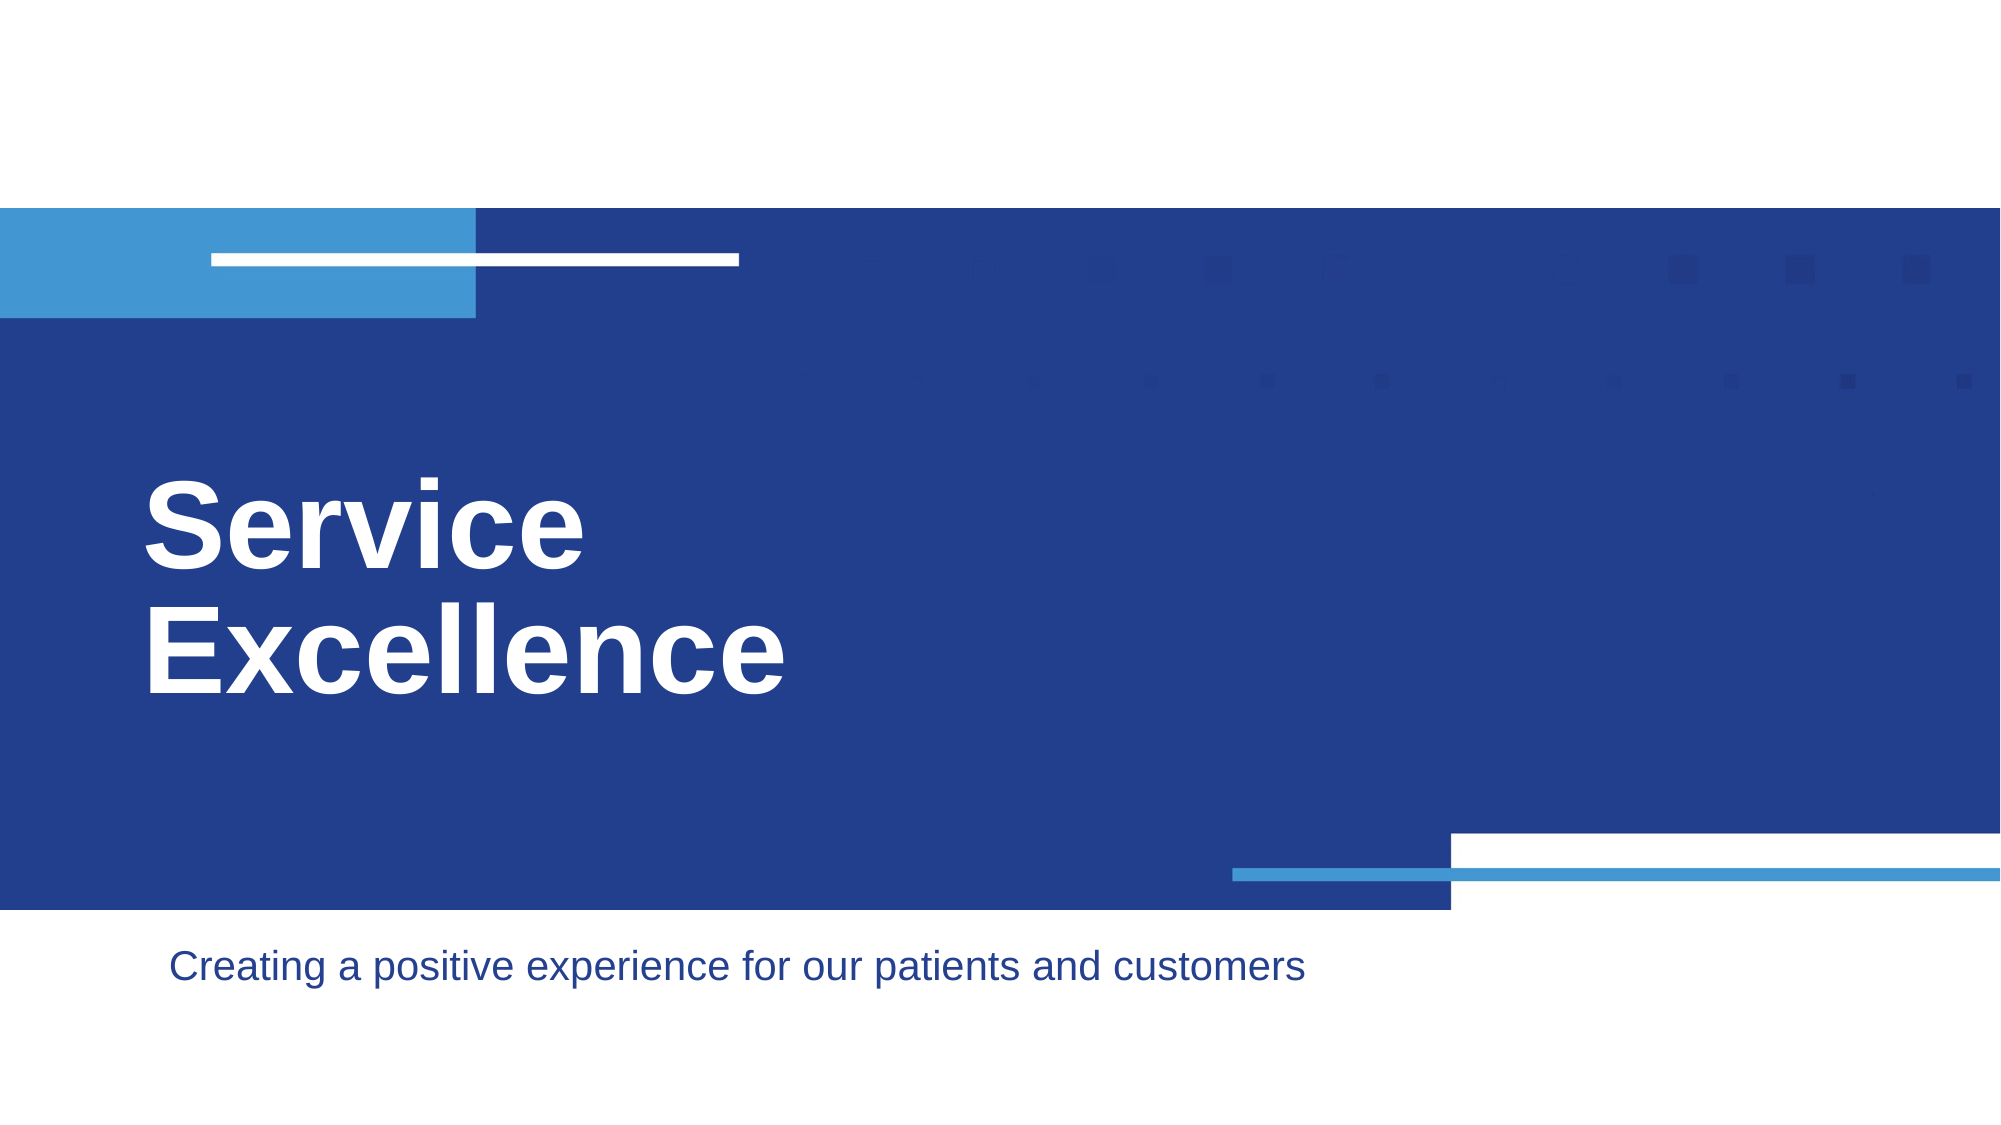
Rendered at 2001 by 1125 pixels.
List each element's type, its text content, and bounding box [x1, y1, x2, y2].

title Service Excellence [127, 320, 1140, 867]
picture [0, 208, 2001, 910]
subtitle Creating a positive experience for our patients and customers [143, 939, 1644, 1104]
